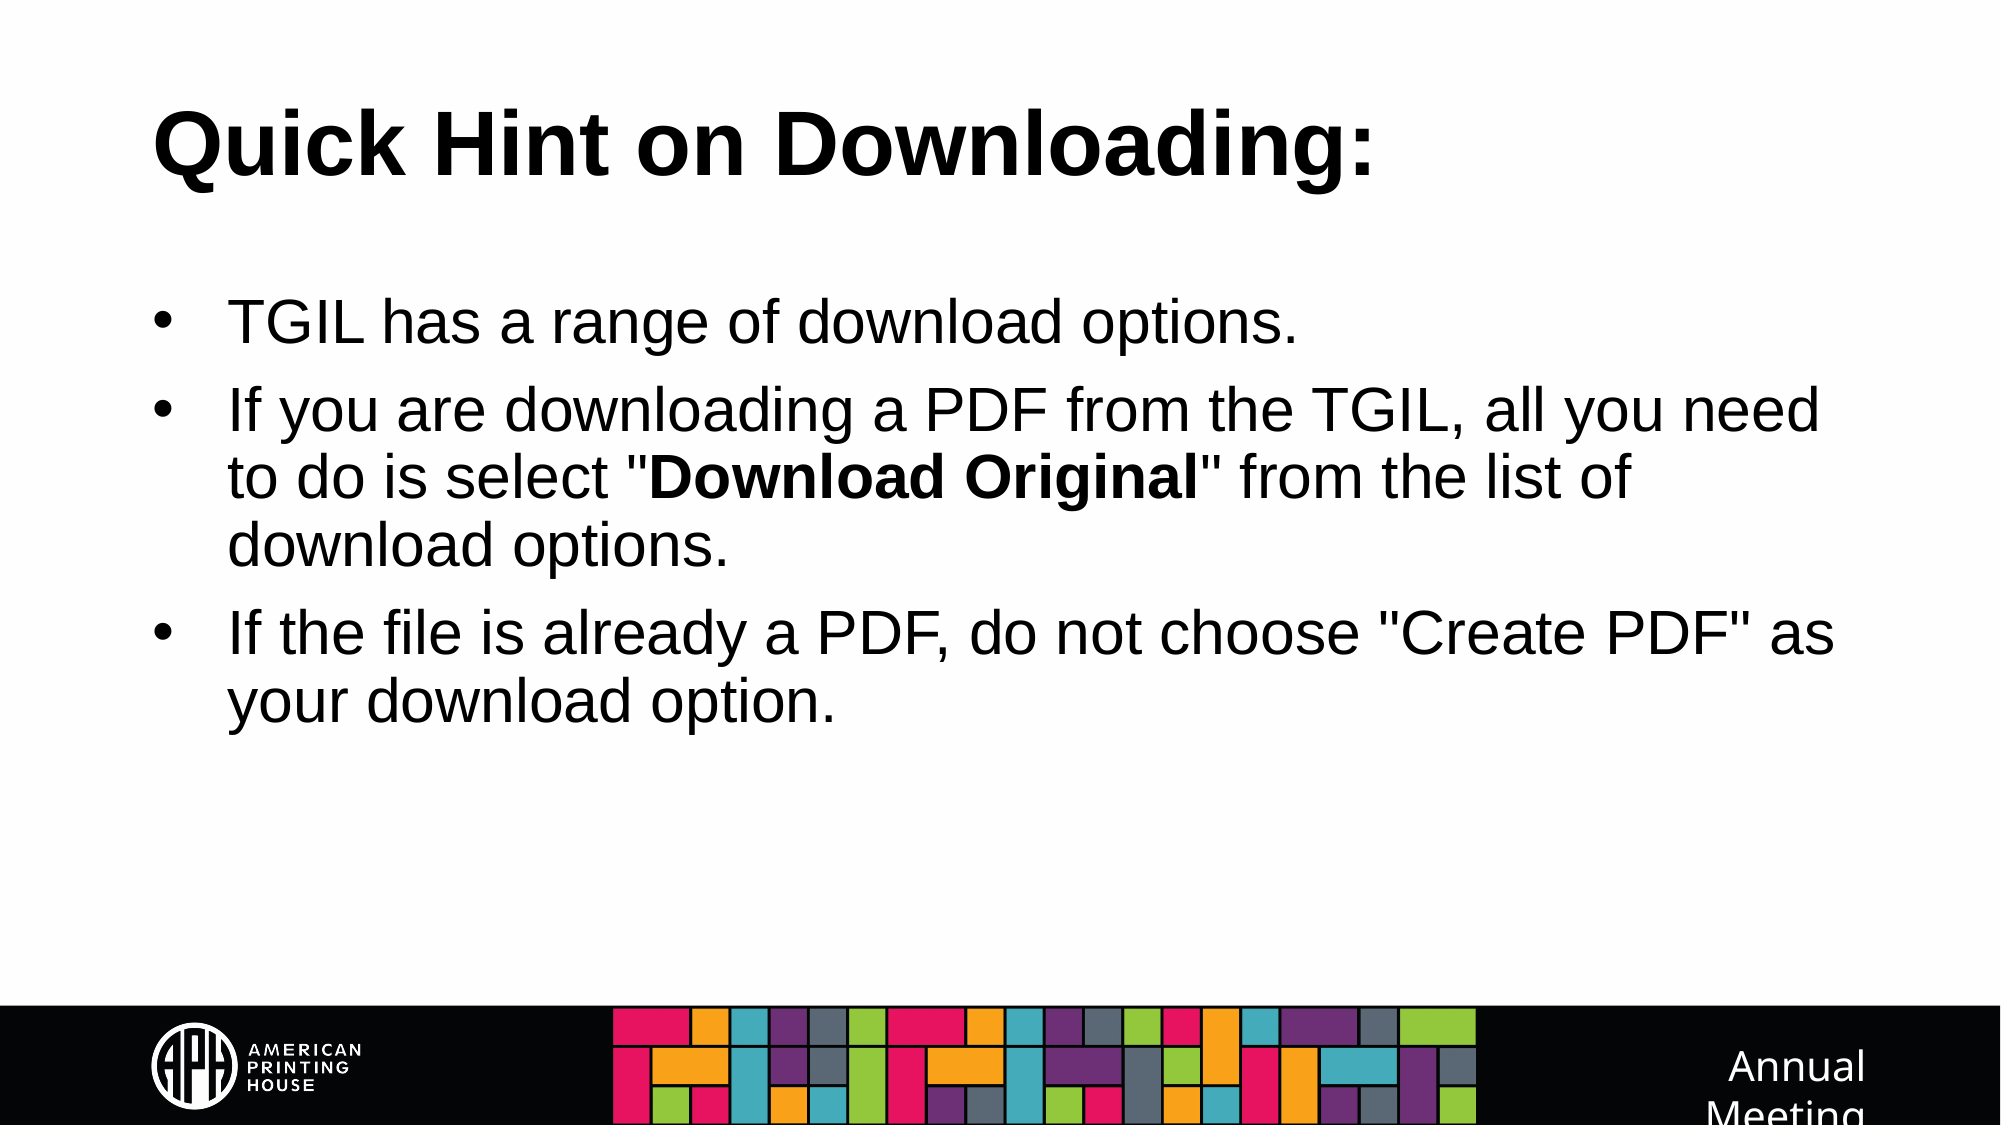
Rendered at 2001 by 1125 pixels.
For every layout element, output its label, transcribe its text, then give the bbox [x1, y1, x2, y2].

picture [0, 0, 2001, 1125]
picture [1846, 1111, 1858, 1125]
picture [1711, 1105, 1719, 1125]
picture [1727, 1107, 1734, 1125]
list TGIL has a range of download options. If you are downloading a PDF from the TGIL, all you need to do is select "Download Original" from the list of download options. If the file is already a PDF, do not choose "Create PDF" as your download option. [137, 281, 1863, 909]
picture [1771, 1111, 1783, 1118]
picture [1748, 1111, 1760, 1118]
title Quick Hint on Downloading: [137, 59, 1863, 232]
picture [1821, 1111, 1833, 1125]
